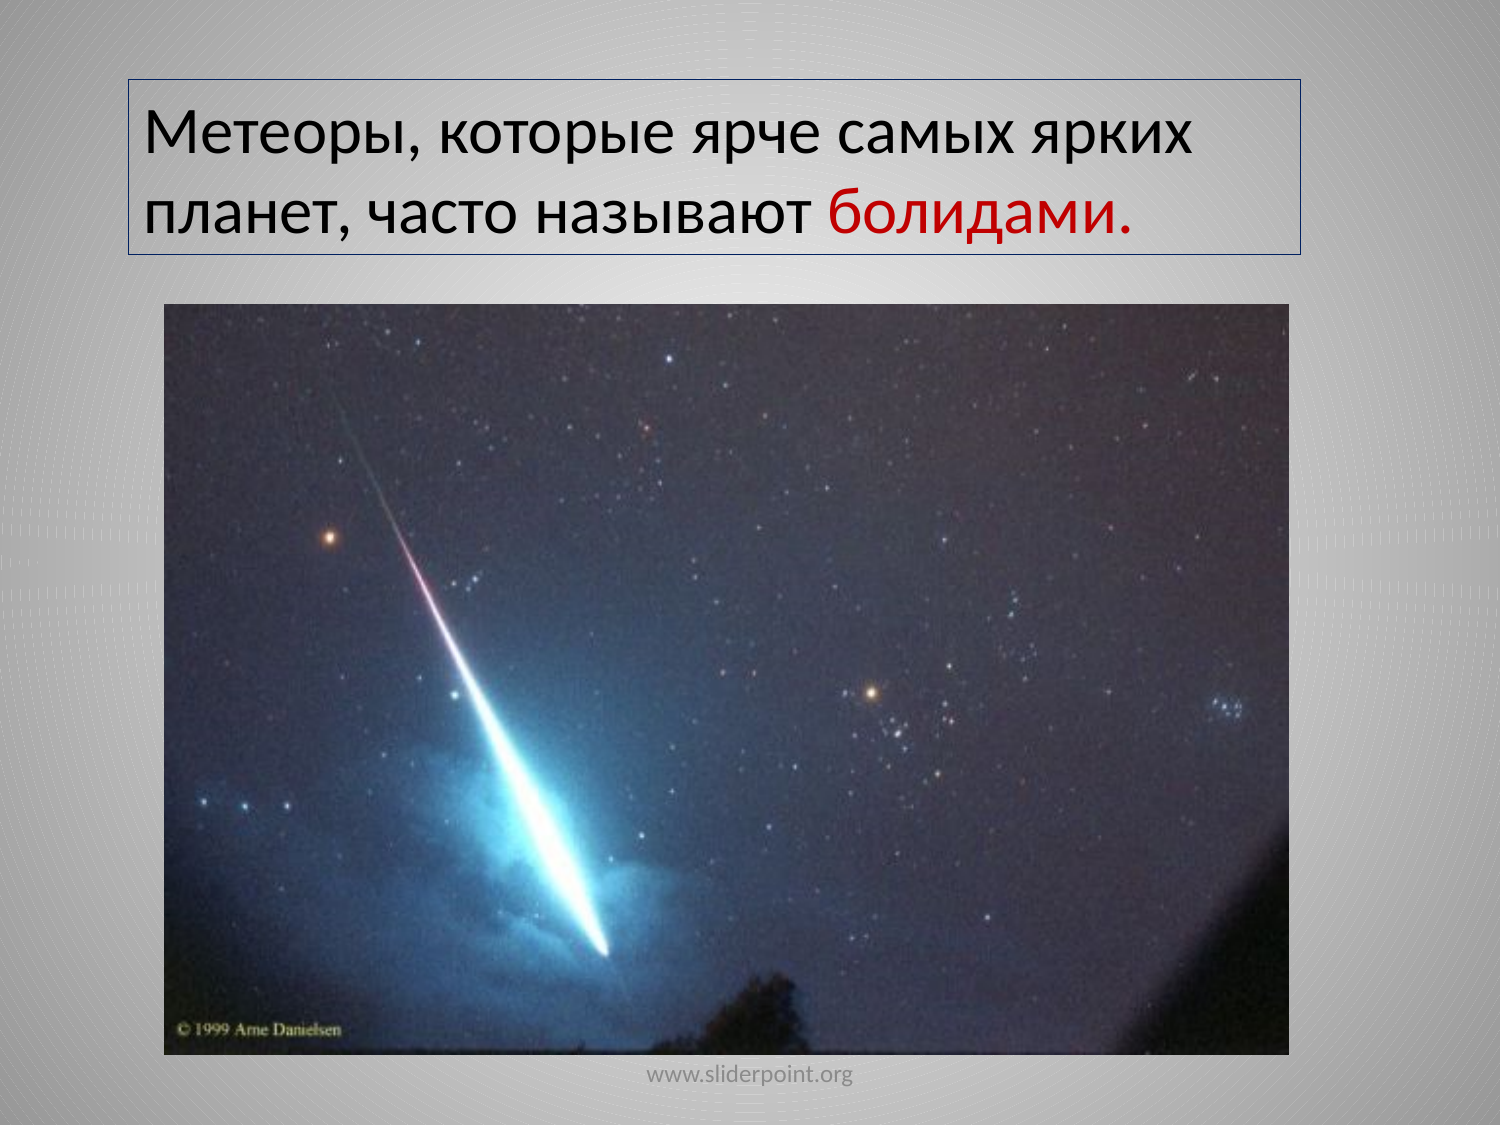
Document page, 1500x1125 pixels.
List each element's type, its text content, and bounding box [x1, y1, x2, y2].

footer www.sliderpoint.org [512, 1064, 988, 1103]
text_box Метеоры, которые ярче самых ярких планет, часто называют болидами. [128, 79, 1301, 255]
picture [163, 304, 1290, 1055]
